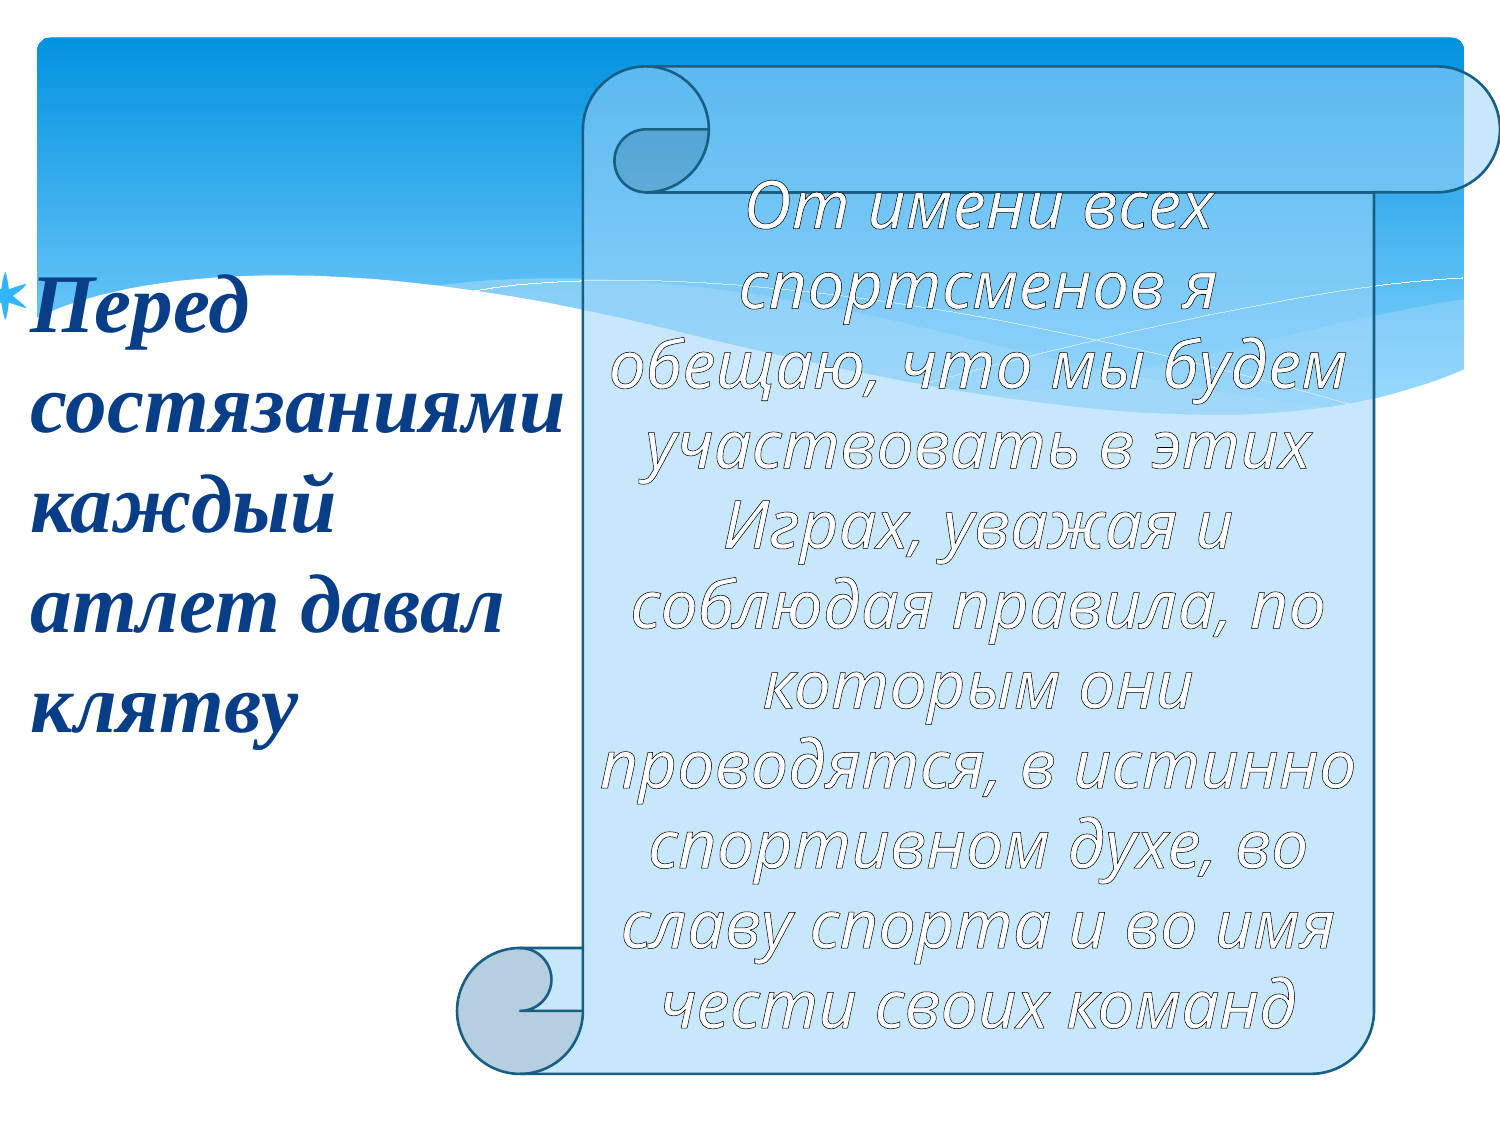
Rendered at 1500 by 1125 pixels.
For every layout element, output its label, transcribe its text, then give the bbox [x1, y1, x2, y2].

text_box От имени всех спортсменов я обещаю, что мы будем участвовать в этих Играх, уважая и соблюдая правила, по которым они проводятся, в истинно спортивном духе, во славу спорта и во имя чести своих команд [455, 65, 1500, 1076]
list Перед состязаниями каждый атлет давал клятву [0, 241, 581, 1074]
